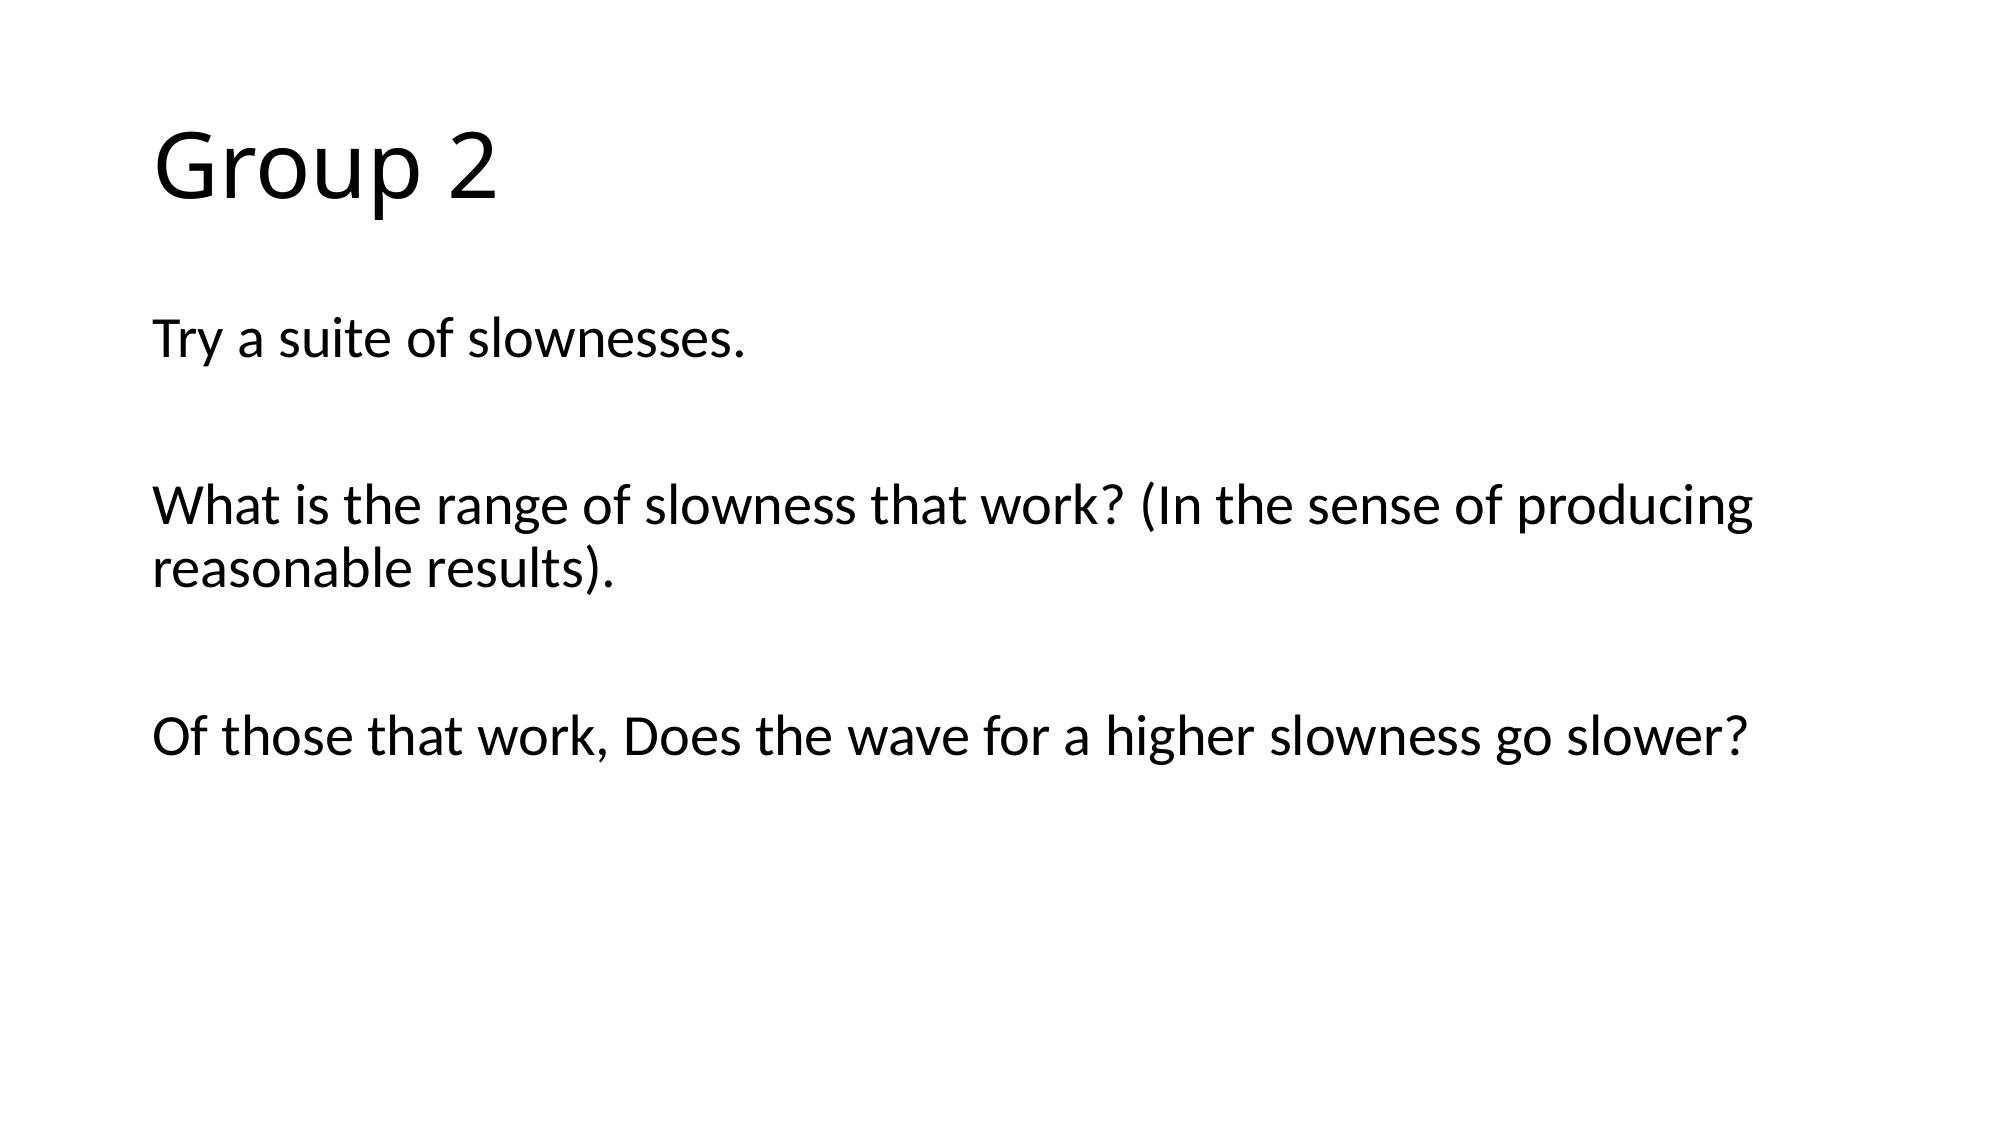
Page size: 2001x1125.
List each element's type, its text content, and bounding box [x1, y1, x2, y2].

title Group 2 [137, 59, 1863, 278]
list Try a suite of slownesses. What is the range of slowness that work? (In the sense of producing reasonable results). Of those that work, Does the wave for a higher slowness go slower? [137, 299, 1863, 1014]
